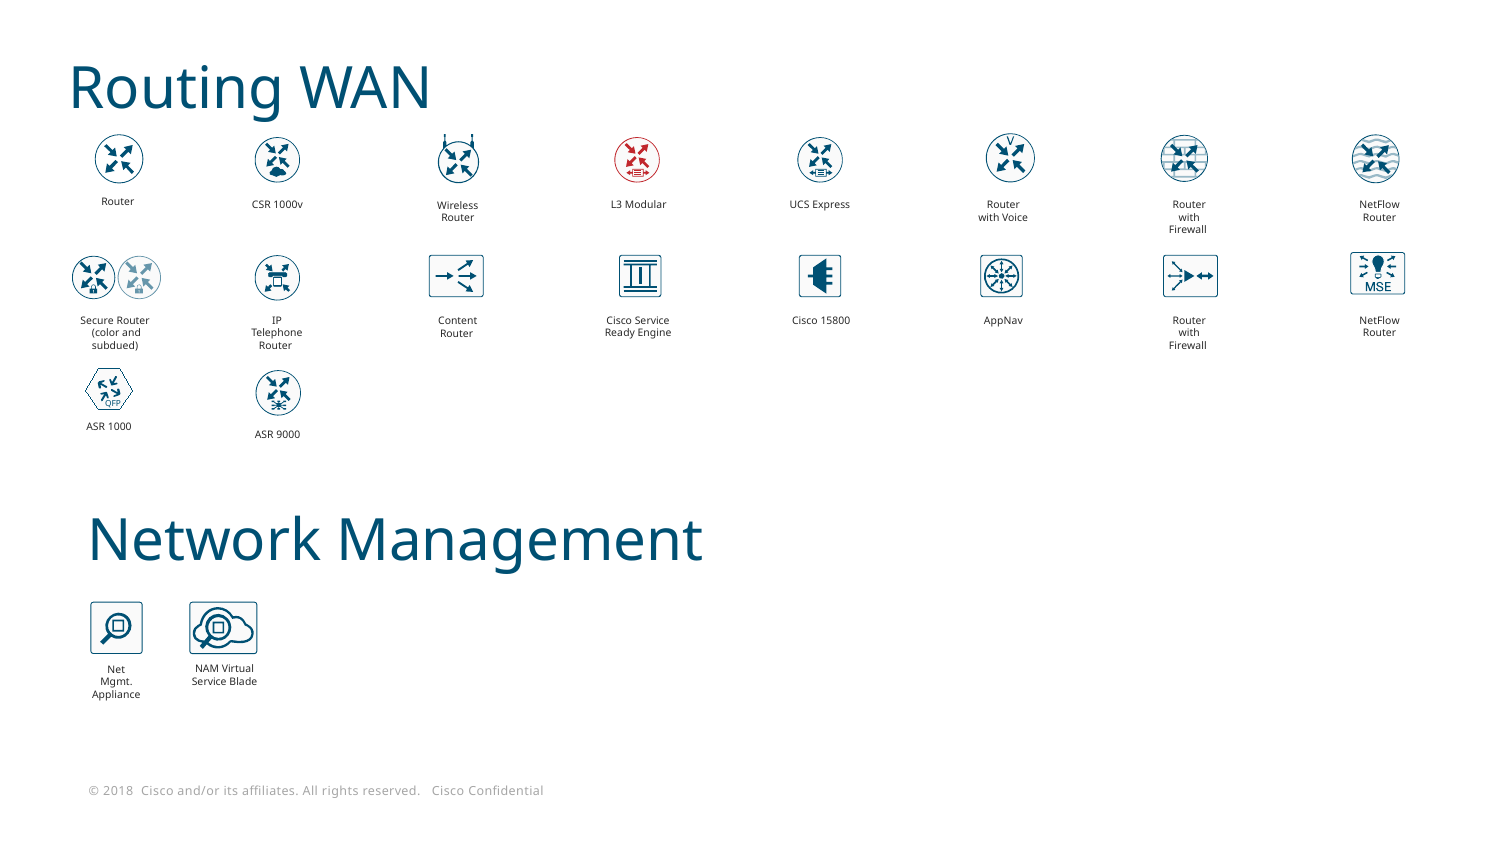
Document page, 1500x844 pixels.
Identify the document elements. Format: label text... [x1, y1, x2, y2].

text_box Router [70, 188, 166, 216]
picture [90, 601, 143, 652]
picture [428, 254, 485, 299]
title Routing WAN [53, 49, 1423, 134]
text_box AppNav [961, 306, 1046, 334]
picture [1162, 254, 1219, 298]
text_box Cisco Service Ready Engine [589, 306, 687, 346]
text_box ASR 9000 [237, 420, 318, 448]
picture [1350, 251, 1406, 296]
picture [254, 254, 301, 302]
text_box NAM Virtual Service Blade [168, 655, 281, 695]
text_box Router with Firewall [1147, 306, 1232, 359]
text_box Secure Router (color and subdued) [53, 306, 180, 359]
picture [980, 254, 1024, 298]
picture [255, 369, 302, 416]
text_box Cisco 15800 [773, 306, 869, 334]
text_box L3 Modular [595, 190, 682, 219]
text_box Wireless Router [421, 191, 495, 232]
text_box ASR 1000 [69, 412, 149, 440]
picture [189, 601, 258, 655]
picture [797, 136, 843, 183]
picture [437, 133, 480, 185]
picture [618, 254, 663, 298]
picture [1159, 133, 1209, 183]
picture [614, 136, 661, 183]
text_box NetFlow Router [1337, 306, 1422, 346]
text_box IP Telephone Router [231, 306, 323, 359]
text_box CSR 1000v [235, 190, 322, 219]
text_box Content Router [421, 307, 495, 347]
picture [985, 133, 1036, 183]
text_box UCS Express [773, 190, 869, 219]
picture [1351, 133, 1400, 184]
picture [798, 254, 842, 298]
text_box Net Mgmt. Appliance [75, 655, 158, 708]
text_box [94, 133, 144, 184]
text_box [71, 255, 162, 300]
text_box NetFlow Router [1337, 190, 1422, 231]
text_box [85, 367, 133, 410]
text_box Router with Voice [961, 190, 1046, 231]
text_box Router with Firewall [1147, 190, 1232, 243]
picture [254, 136, 301, 183]
text_box Network Management [71, 506, 758, 581]
